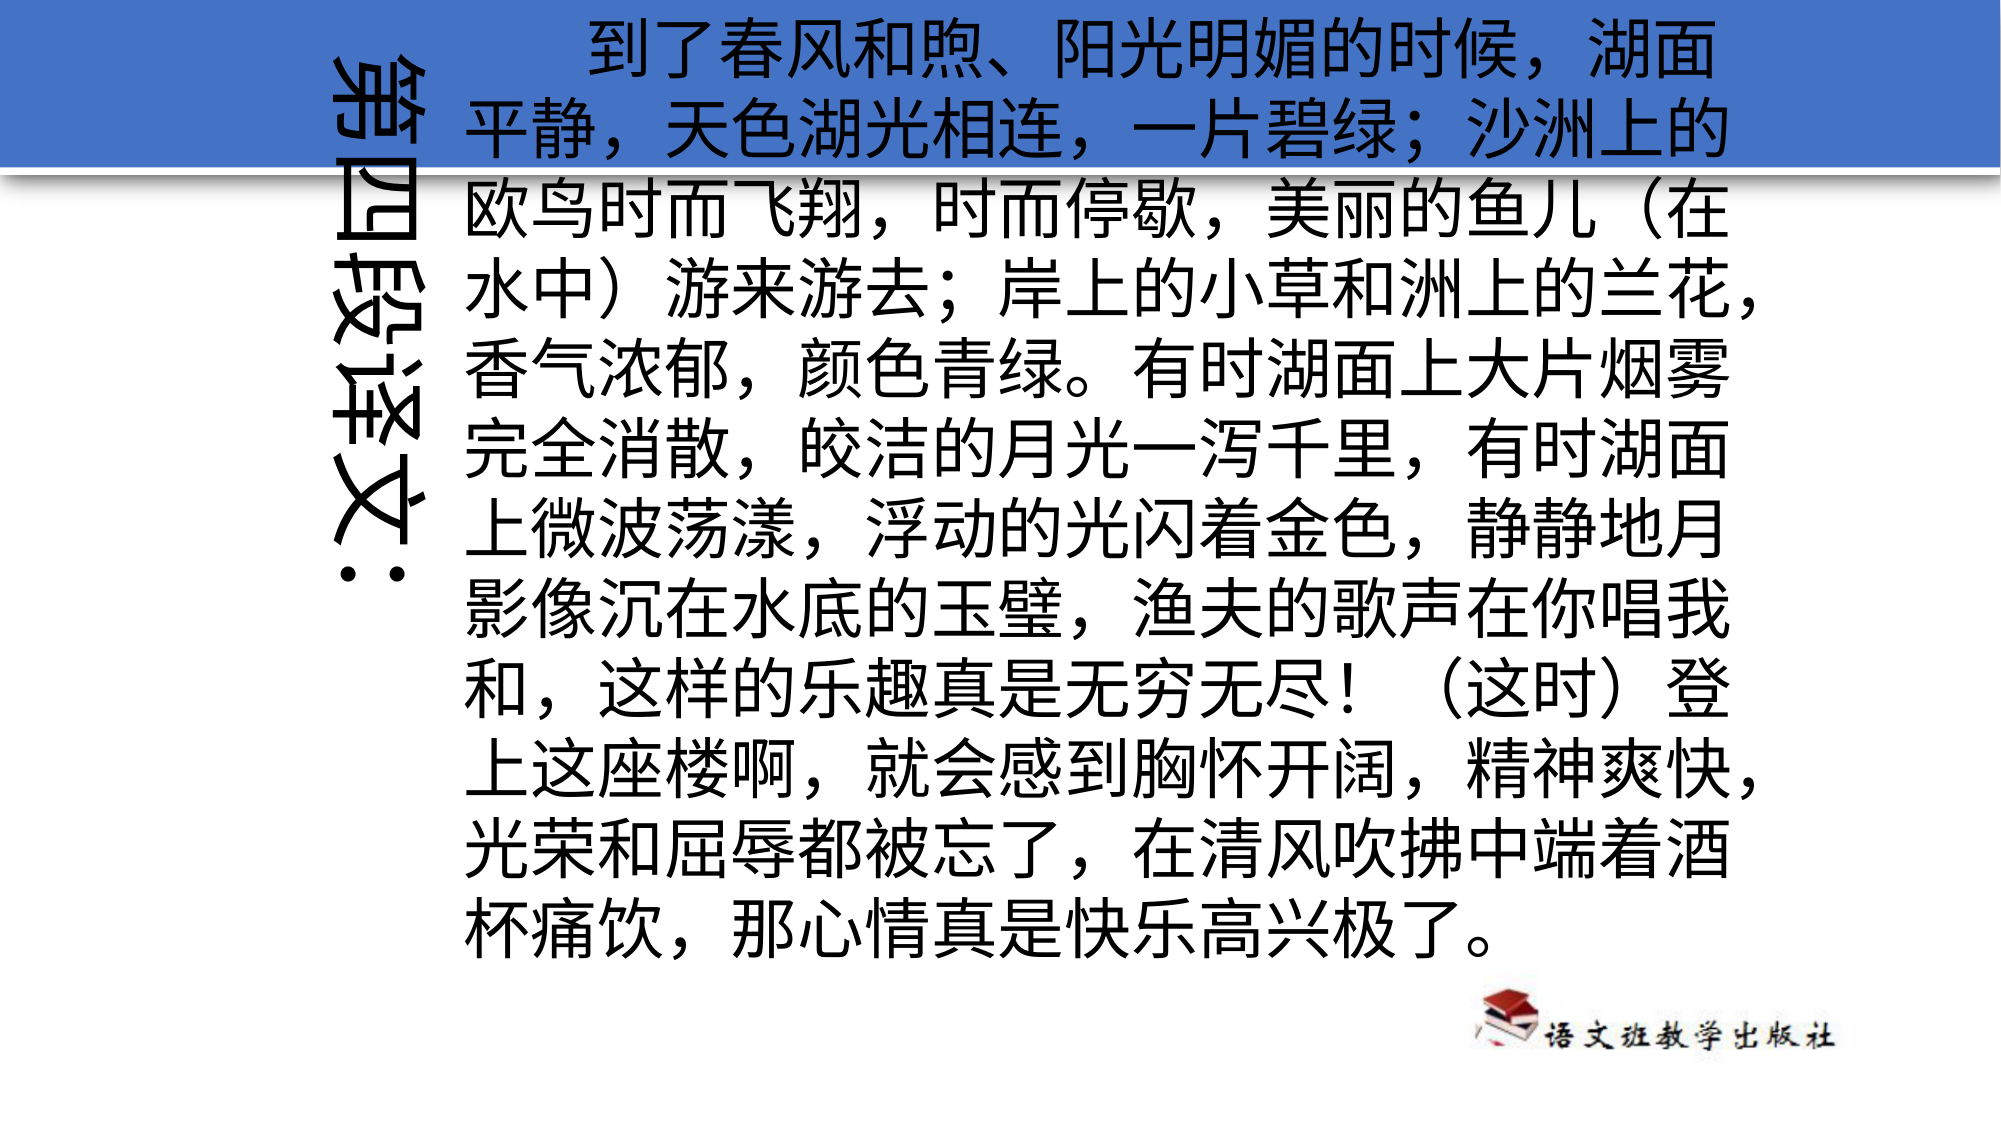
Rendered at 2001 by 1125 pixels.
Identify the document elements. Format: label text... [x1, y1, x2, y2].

text_box 到了春风和煦、阳光明媚的时候，湖面平静，天色湖光相连，一片碧绿；沙洲上的欧鸟时而飞翔，时而停歇，美丽的鱼儿（在水中）游来游去；岸上的小草和洲上的兰花，香气浓郁，颜色青绿。有时湖面上大片烟雾完全消散，皎洁的月光一泻千里，有时湖面上微波荡漾，浮动的光闪着金色，静静地月影像沉在水底的玉璧，渔夫的歌声在你唱我和，这样的乐趣真是无穷无尽！（这时）登上这座楼啊，就会感到胸怀开阔，精神爽快，光荣和屈辱都被忘了，在清风吹拂中端着酒杯痛饮，那心情真是快乐高兴极了。 [449, 0, 1750, 975]
text_box 第四段译文： [297, 35, 449, 938]
picture [0, 0, 2001, 1125]
